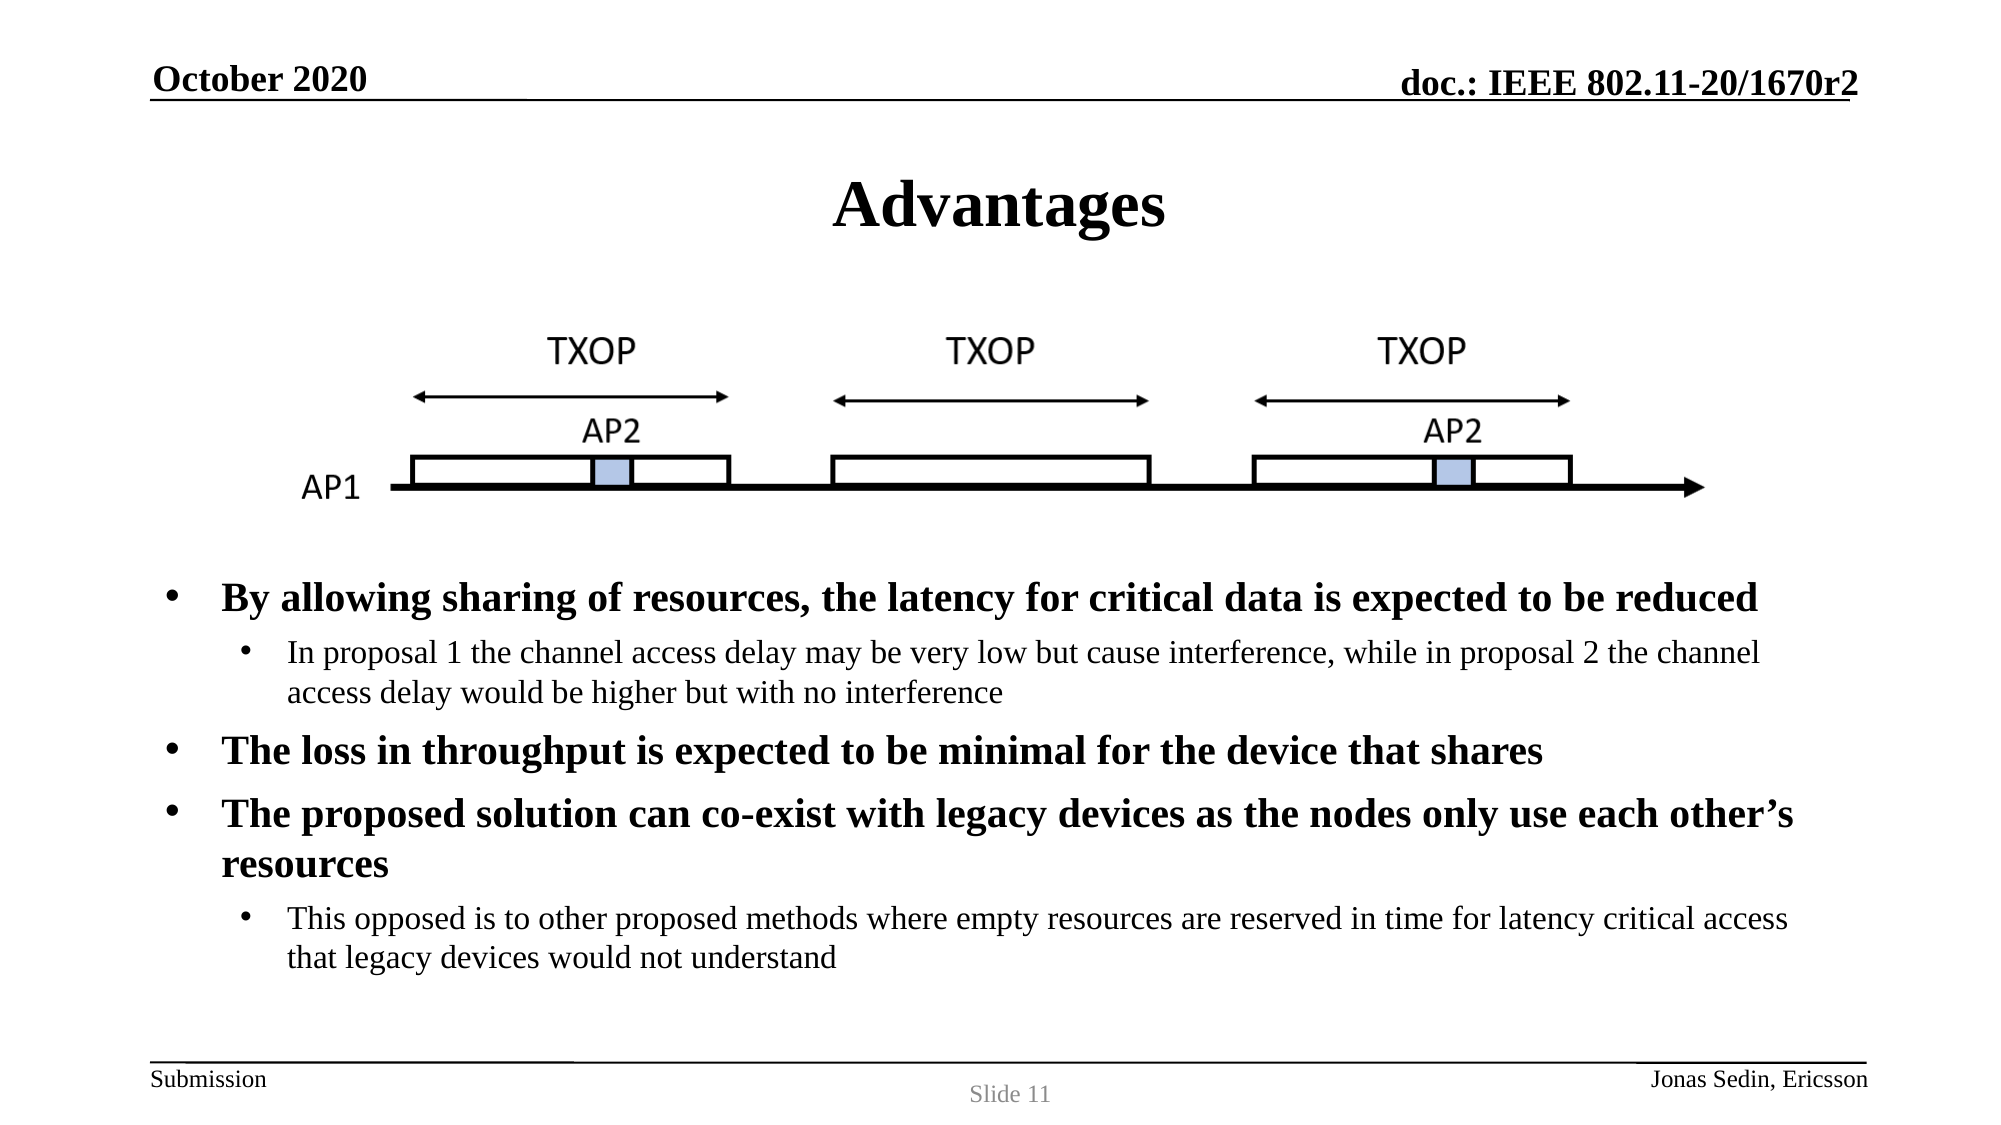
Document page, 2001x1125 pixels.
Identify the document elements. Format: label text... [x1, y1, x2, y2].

title Advantages [149, 112, 1850, 288]
slide_number Slide 11 [950, 1062, 1066, 1122]
picture [272, 311, 1728, 532]
footer Jonas Sedin, Ericsson [1171, 1061, 1869, 1093]
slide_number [152, 54, 563, 100]
list By allowing sharing of resources, the latency for critical data is expected to be reduced In proposal 1 the channel access delay may be very low but cause interference, while in proposal 2 the channel access delay would be higher but with no interference The loss in throughput is expected to be minimal for the device that shares The proposed solution can co-exist with legacy devices as the nodes only use each other’s resources This opposed is to other proposed methods where empty resources are reserved in time for latency critical access that legacy devices would not understand [149, 562, 1823, 1000]
